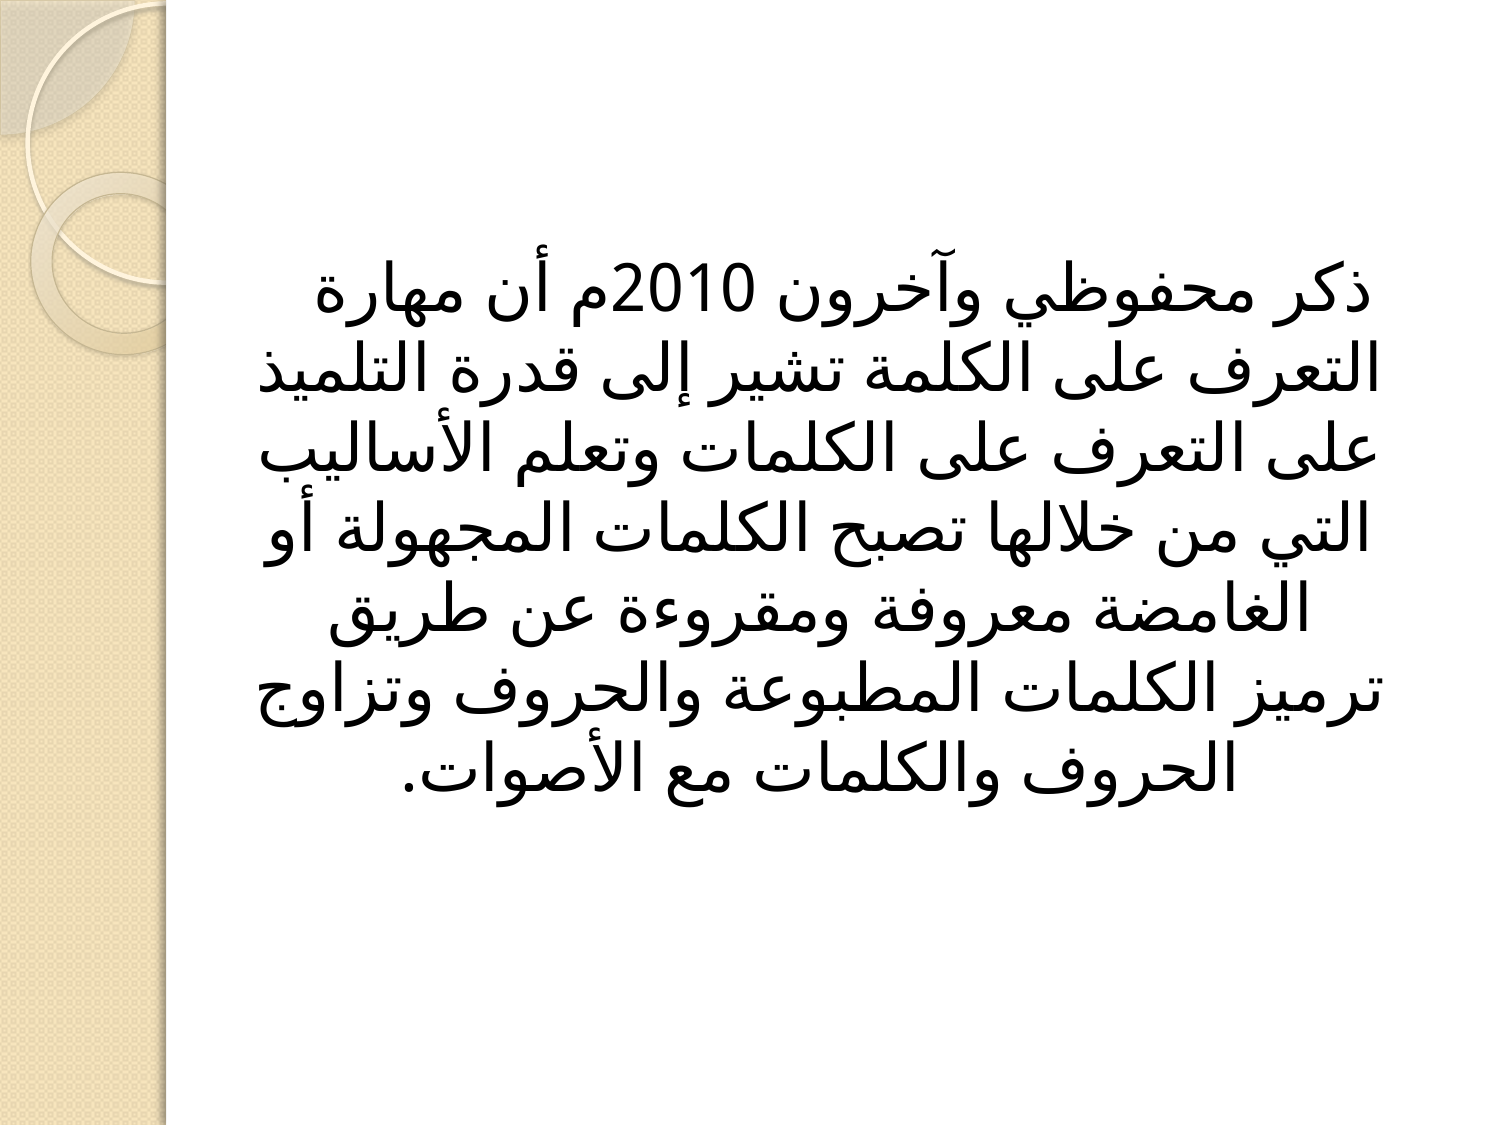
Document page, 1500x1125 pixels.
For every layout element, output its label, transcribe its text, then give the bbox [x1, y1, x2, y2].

list ذكر محفوظي وآخرون 2010م أن مهارة التعرف على الكلمة تشير إلى قدرة التلميذ على التعرف على الكلمات وتعلم الأساليب التي من خلالها تصبح الكلمات المجهولة أو الغامضة معروفة ومقروءة عن طريق ترميز الكلمات المطبوعة والحروف وتزاوج الحروف والكلمات مع الأصوات. [235, 237, 1466, 1025]
